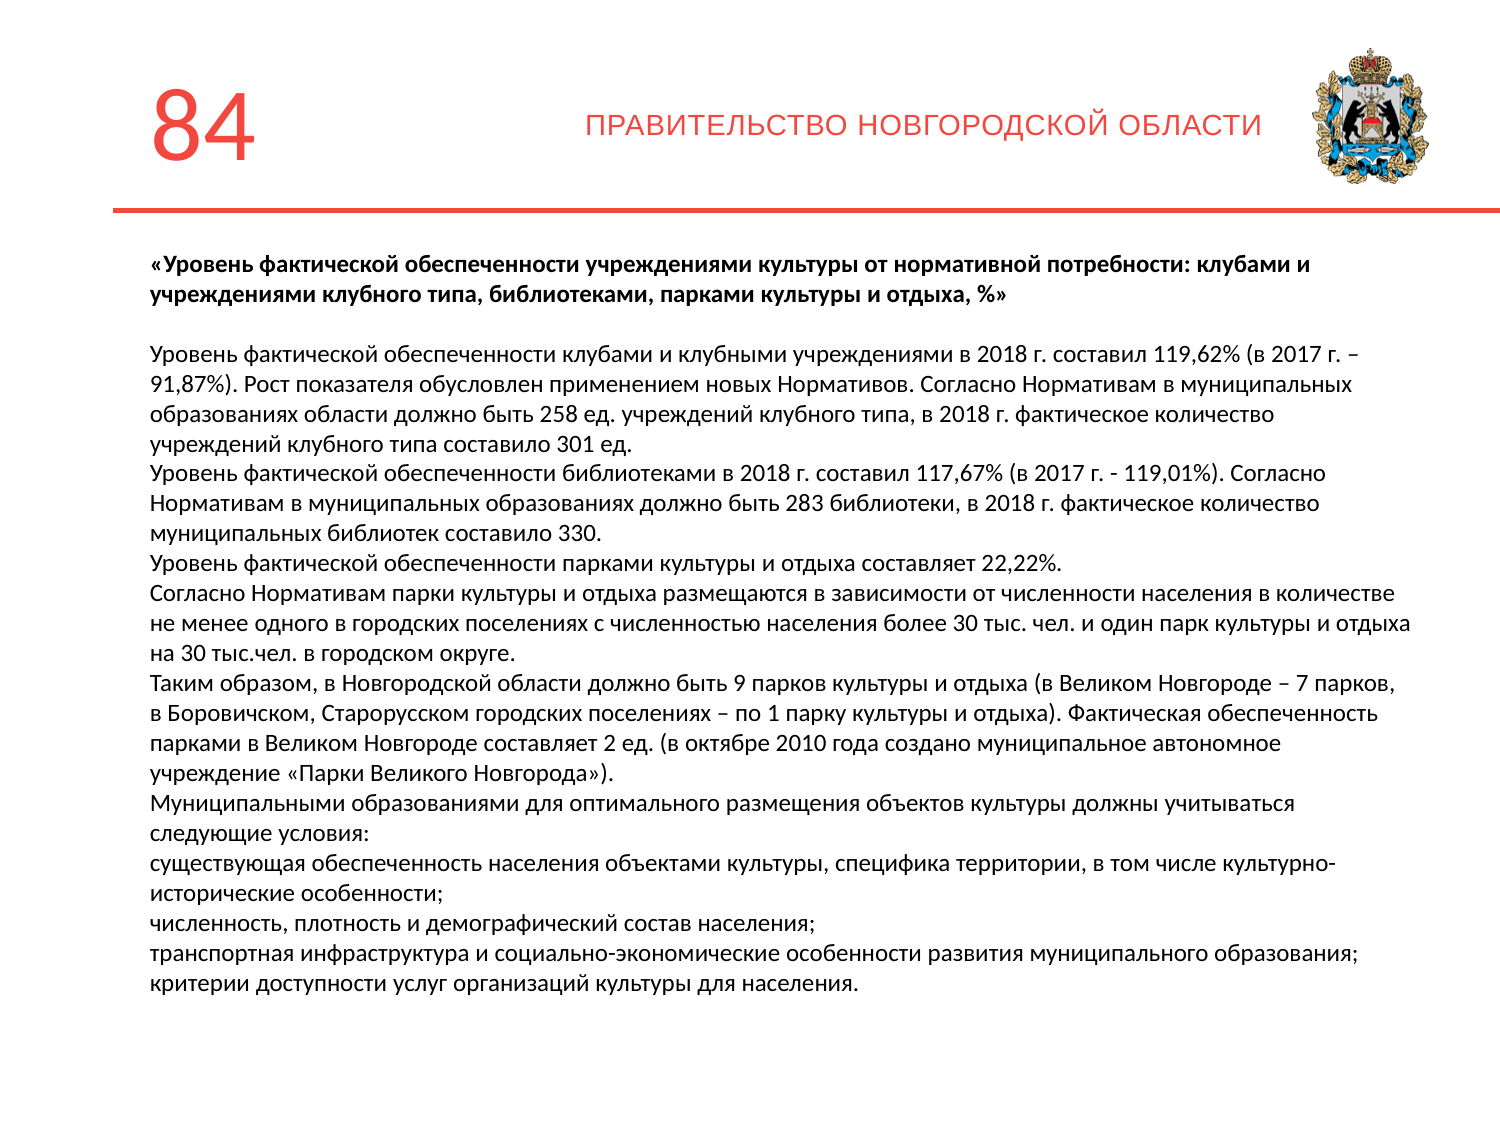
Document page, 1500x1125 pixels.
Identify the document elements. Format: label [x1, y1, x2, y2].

text_box [135, 48, 272, 189]
text_box [135, 239, 1429, 1004]
text_box [570, 102, 1311, 147]
picture [1311, 48, 1429, 184]
